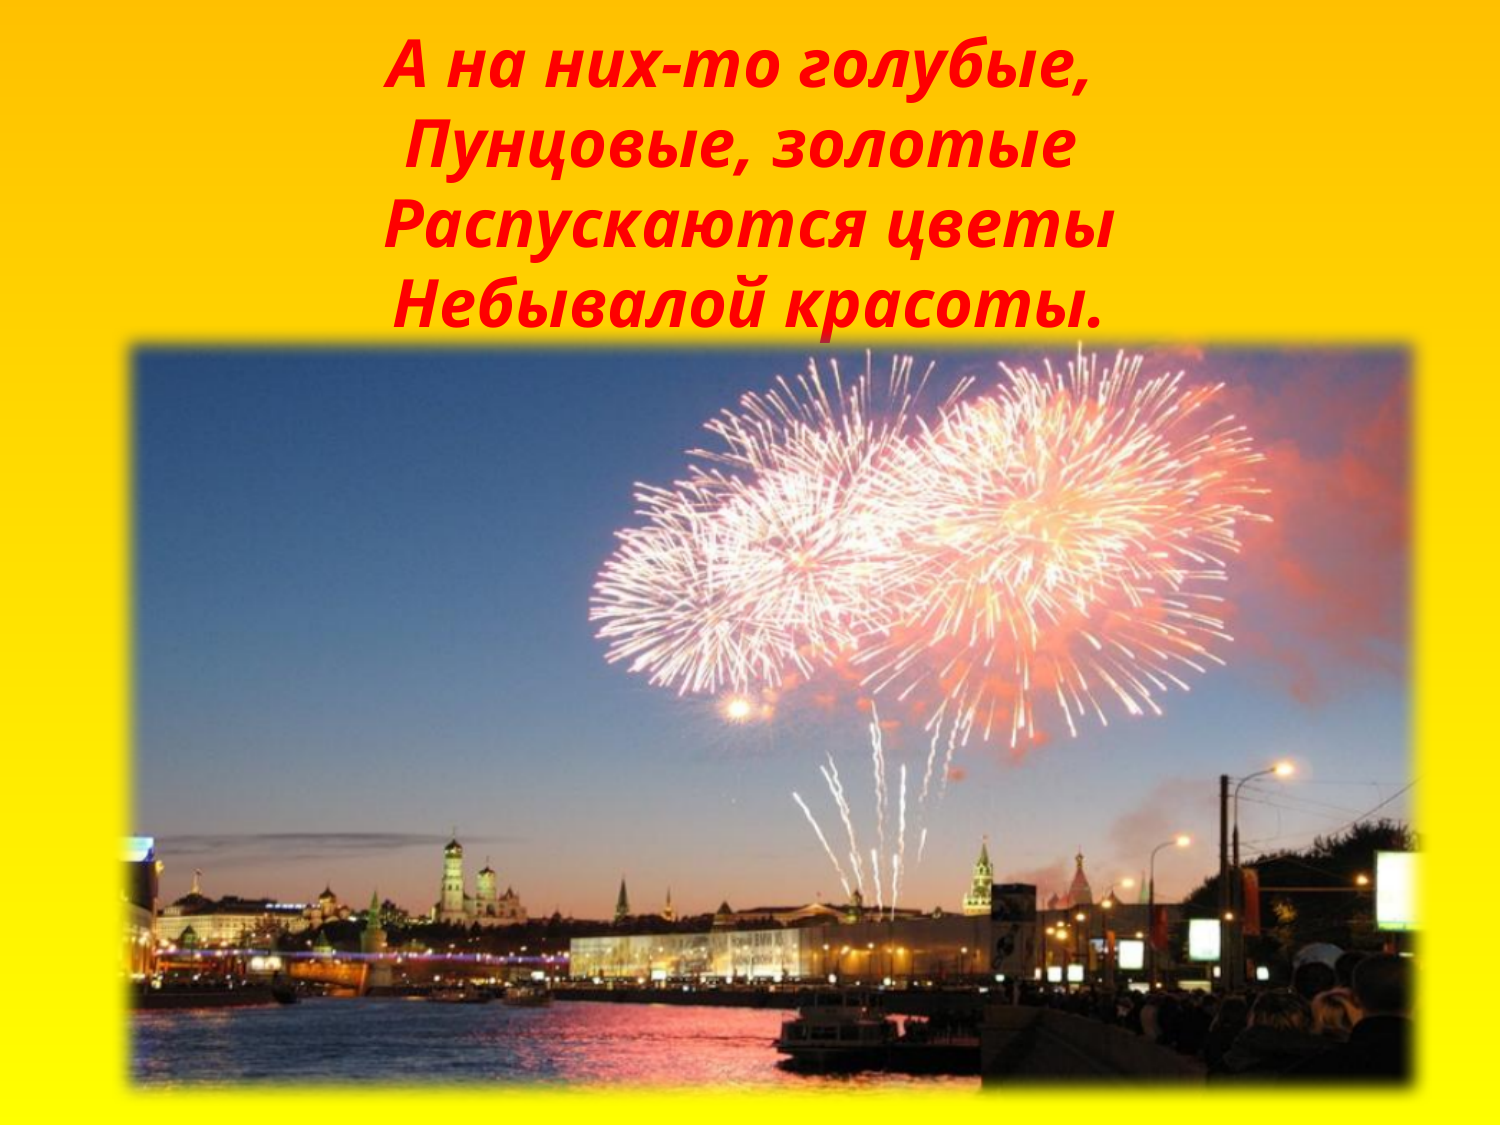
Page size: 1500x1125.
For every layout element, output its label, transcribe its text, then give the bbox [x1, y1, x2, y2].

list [111, 326, 1433, 1107]
title А на них-то голубые, Пунцовые, золотые Распускаются цветы Небывалой красоты. [75, 45, 1425, 398]
